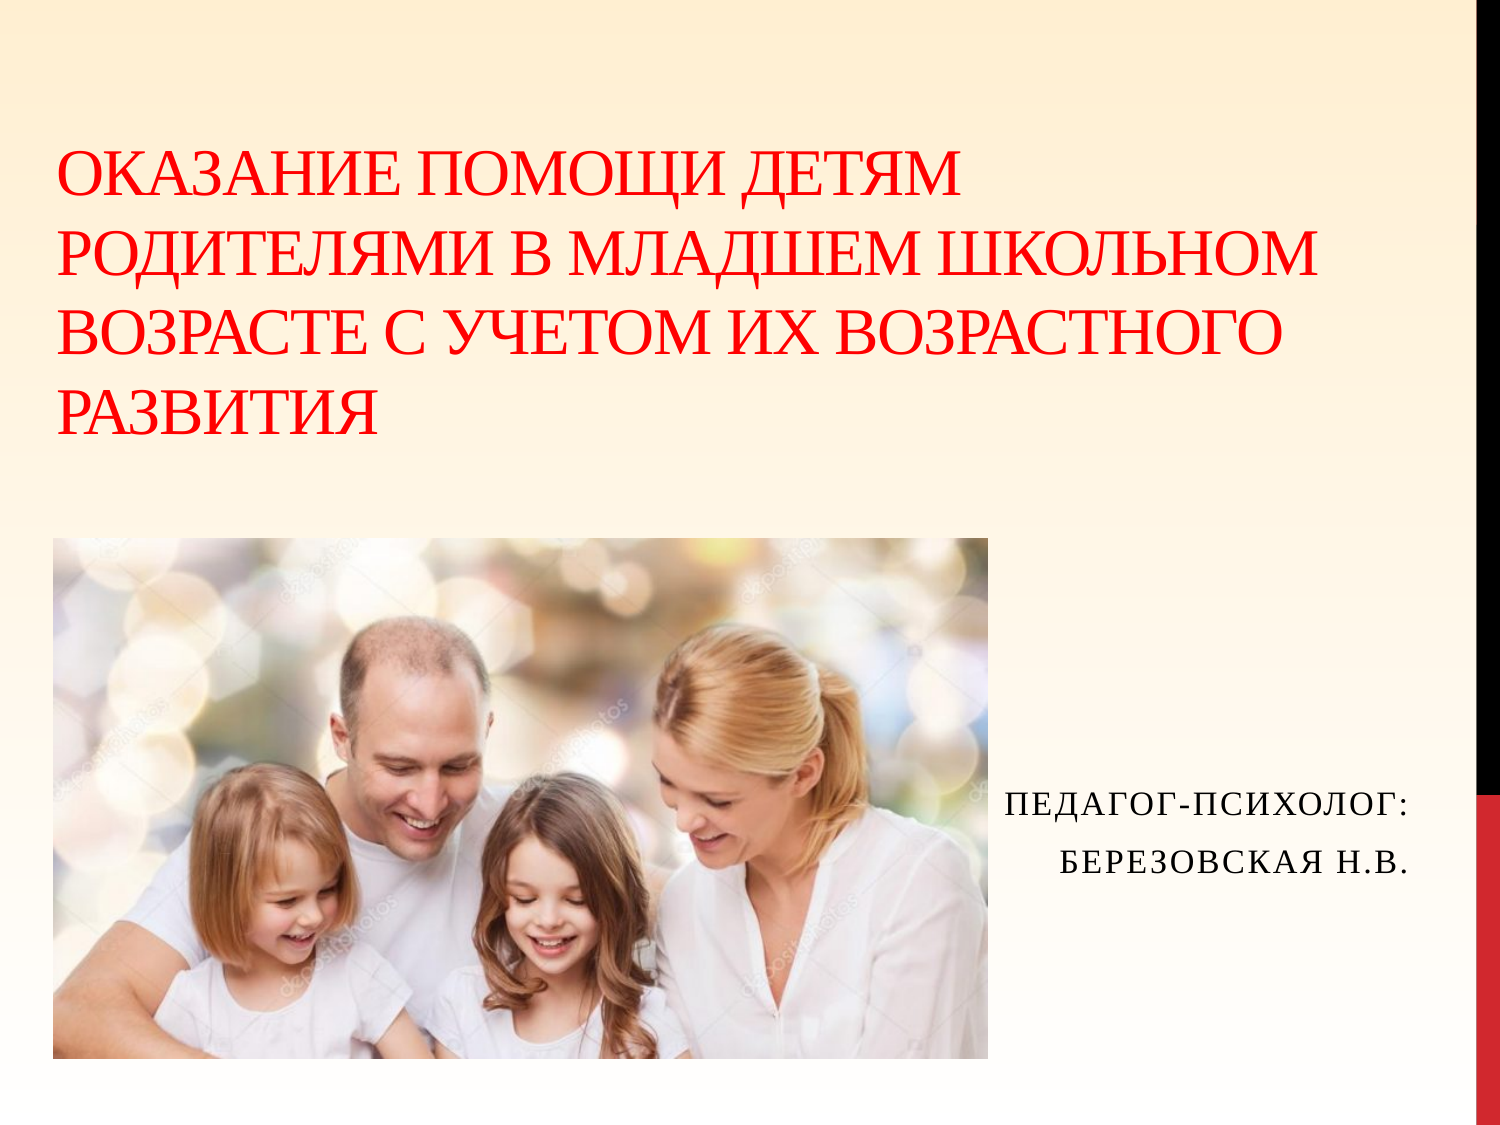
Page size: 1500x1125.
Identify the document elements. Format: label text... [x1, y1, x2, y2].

picture [52, 538, 988, 1060]
subtitle Педагог-психолог: Березовская Н.В. [996, 716, 1424, 891]
title Оказание помощи детям родителями в младшем школьном возрасте с учетом их возрастного развития [41, 37, 1424, 539]
